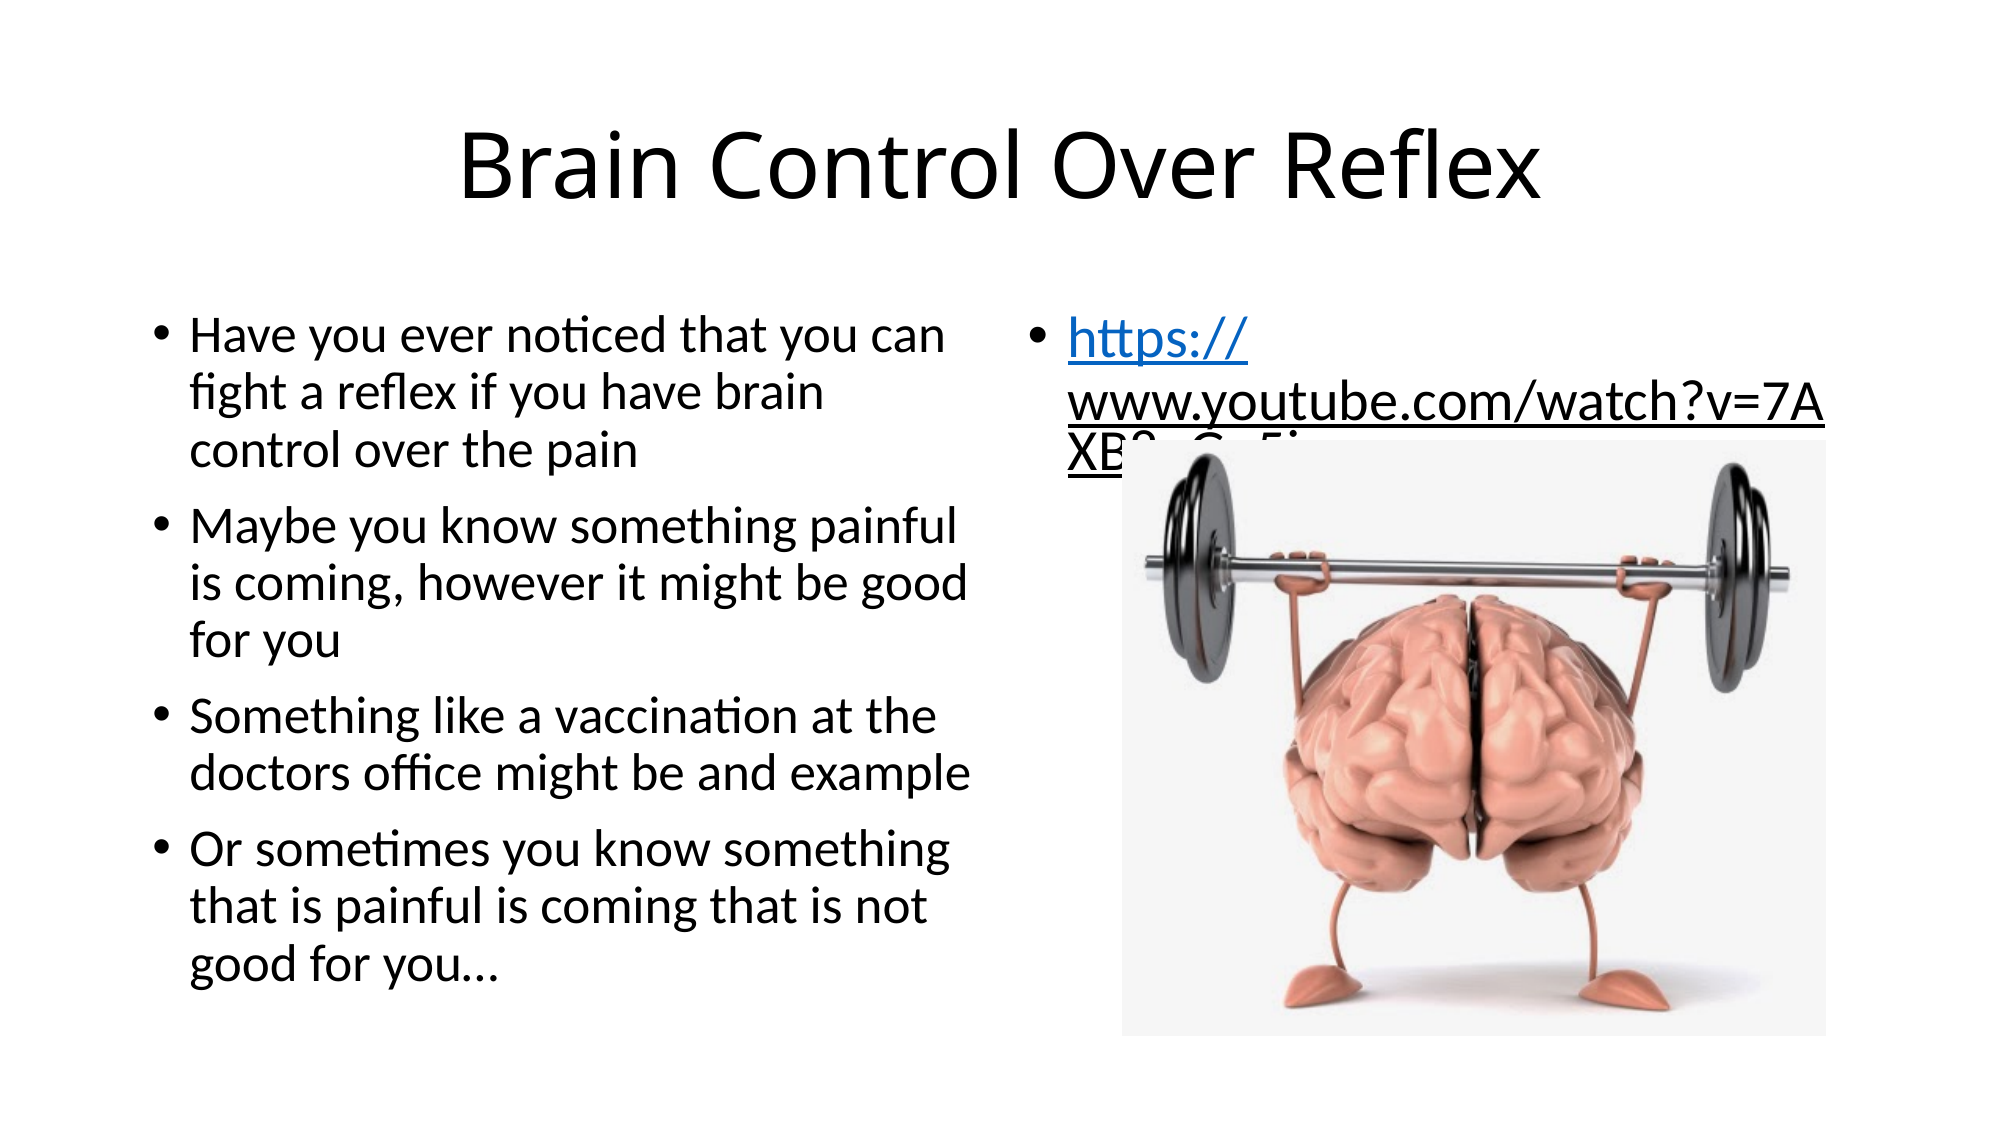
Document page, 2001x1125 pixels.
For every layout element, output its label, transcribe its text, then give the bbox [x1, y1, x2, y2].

list https://www.youtube.com/watch?v=7AXB8nGq5jc [1012, 299, 1863, 1014]
title Brain Control Over Reflex [137, 59, 1863, 278]
picture [1122, 440, 1826, 1036]
list Have you ever noticed that you can fight a reflex if you have brain control over the pain Maybe you know something painful is coming, however it might be good for you Something like a vaccination at the doctors office might be and example Or sometimes you know something that is painful is coming that is not good for you… [137, 299, 988, 1014]
